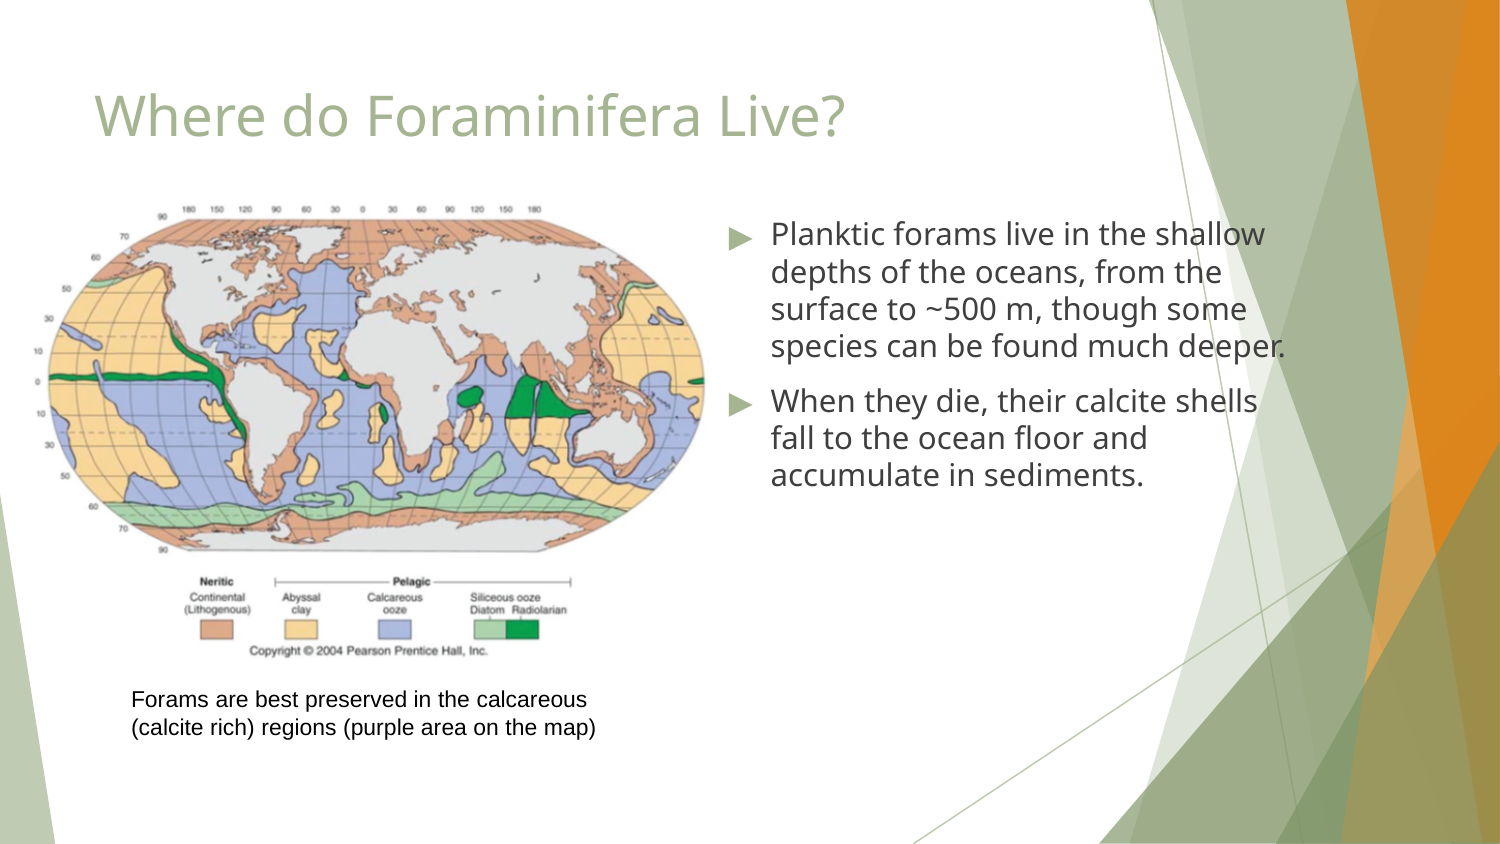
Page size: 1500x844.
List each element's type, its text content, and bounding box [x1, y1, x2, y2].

picture [30, 201, 709, 661]
text_box Forams are best preserved in the calcareous (calcite rich) regions (purple area on the map) [119, 673, 632, 787]
list Planktic forams live in the shallow depths of the oceans, from the surface to ~500 m, though some species can be found much deeper. When they die, their calcite shells fall to the ocean floor and accumulate in sediments. [717, 208, 1319, 687]
title Where do Foraminifera Live? [83, 75, 1141, 238]
